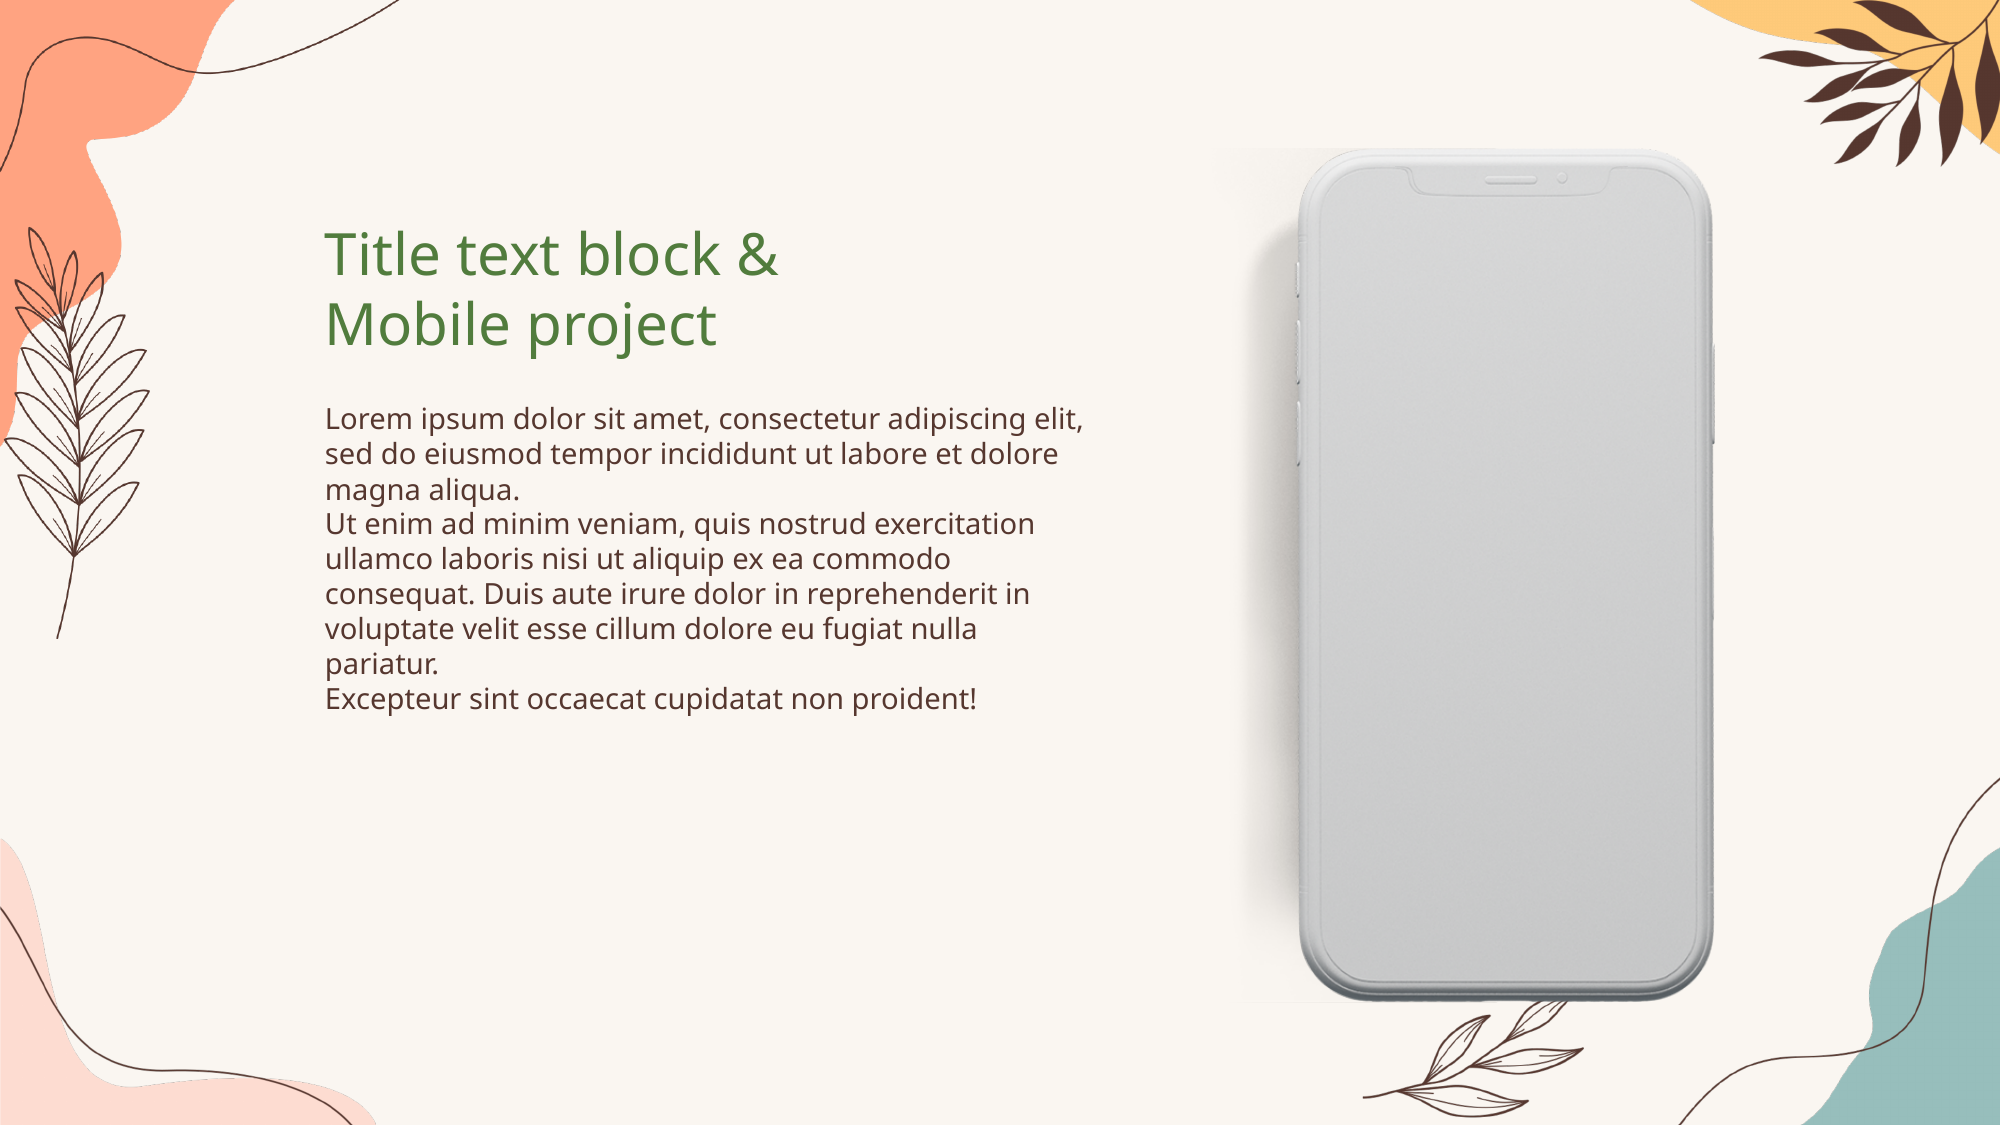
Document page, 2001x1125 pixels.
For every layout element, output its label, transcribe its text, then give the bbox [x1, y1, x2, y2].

picture [1189, 0, 2000, 1125]
text_box Lorem ipsum dolor sit amet, consectetur adipiscing elit, sed do eiusmod tempor incididunt ut labore et dolore magna aliqua. Ut enim ad minim veniam, quis nostrud exercitation ullamco laboris nisi ut aliquip ex ea commodo consequat. Duis aute irure dolor in reprehenderit in voluptate velit esse cillum dolore eu fugiat nulla pariatur. Excepteur sint occaecat cupidatat non proident! [310, 393, 1113, 723]
picture [0, 0, 400, 639]
picture [1, 839, 376, 1125]
text_box Title text block & Mobile project [310, 209, 1042, 365]
